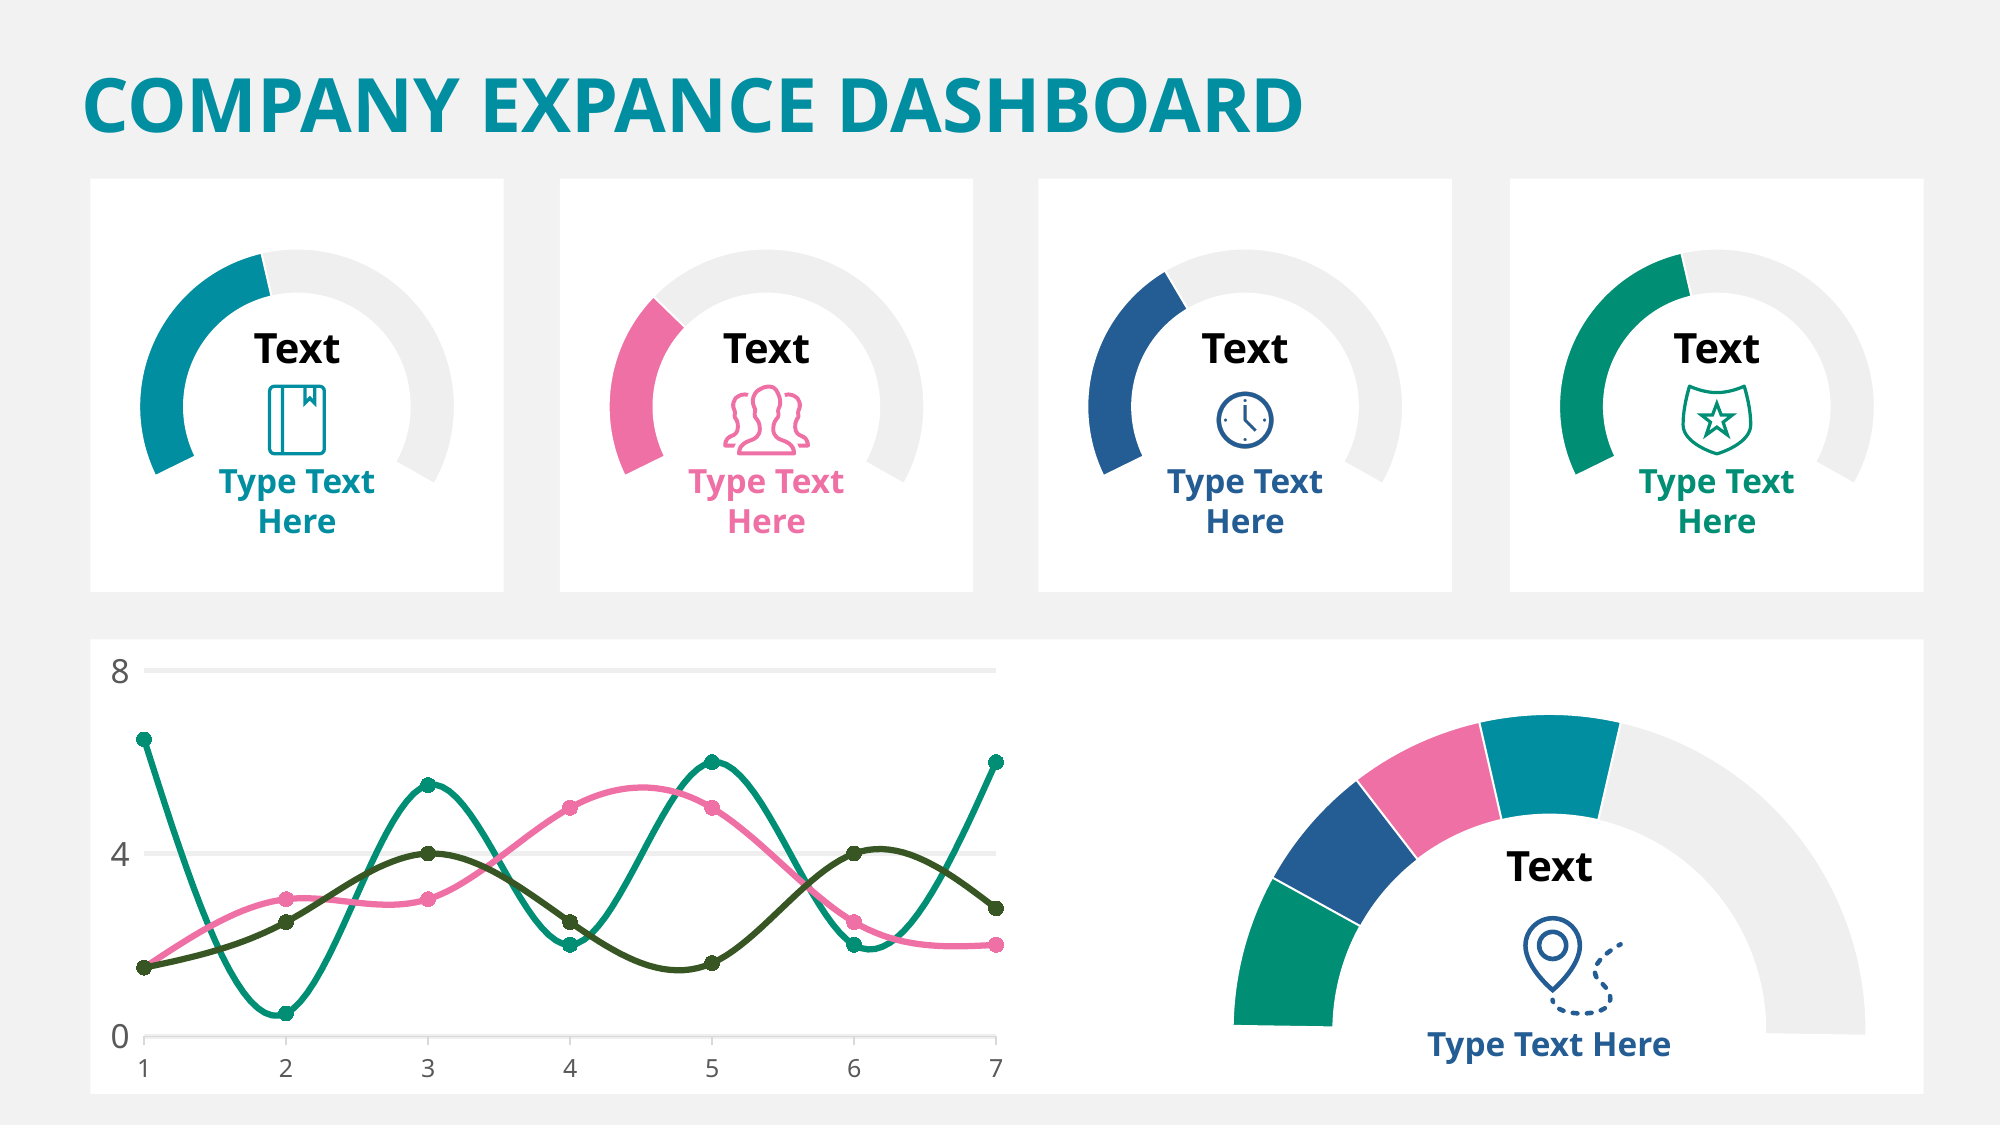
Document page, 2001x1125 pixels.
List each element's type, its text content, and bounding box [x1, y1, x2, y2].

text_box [1558, 248, 1875, 565]
picture [1209, 384, 1281, 456]
text_box [89, 638, 1925, 1095]
text_box [1509, 178, 1925, 593]
text_box [559, 178, 974, 593]
text_box [1037, 178, 1453, 593]
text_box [1087, 248, 1404, 565]
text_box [139, 248, 455, 565]
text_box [1232, 713, 1867, 1125]
chart [91, 639, 1022, 1095]
text_box [89, 178, 505, 593]
title COMPANY EXPANCE DASHBOARD [66, 0, 1944, 218]
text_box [608, 248, 925, 565]
